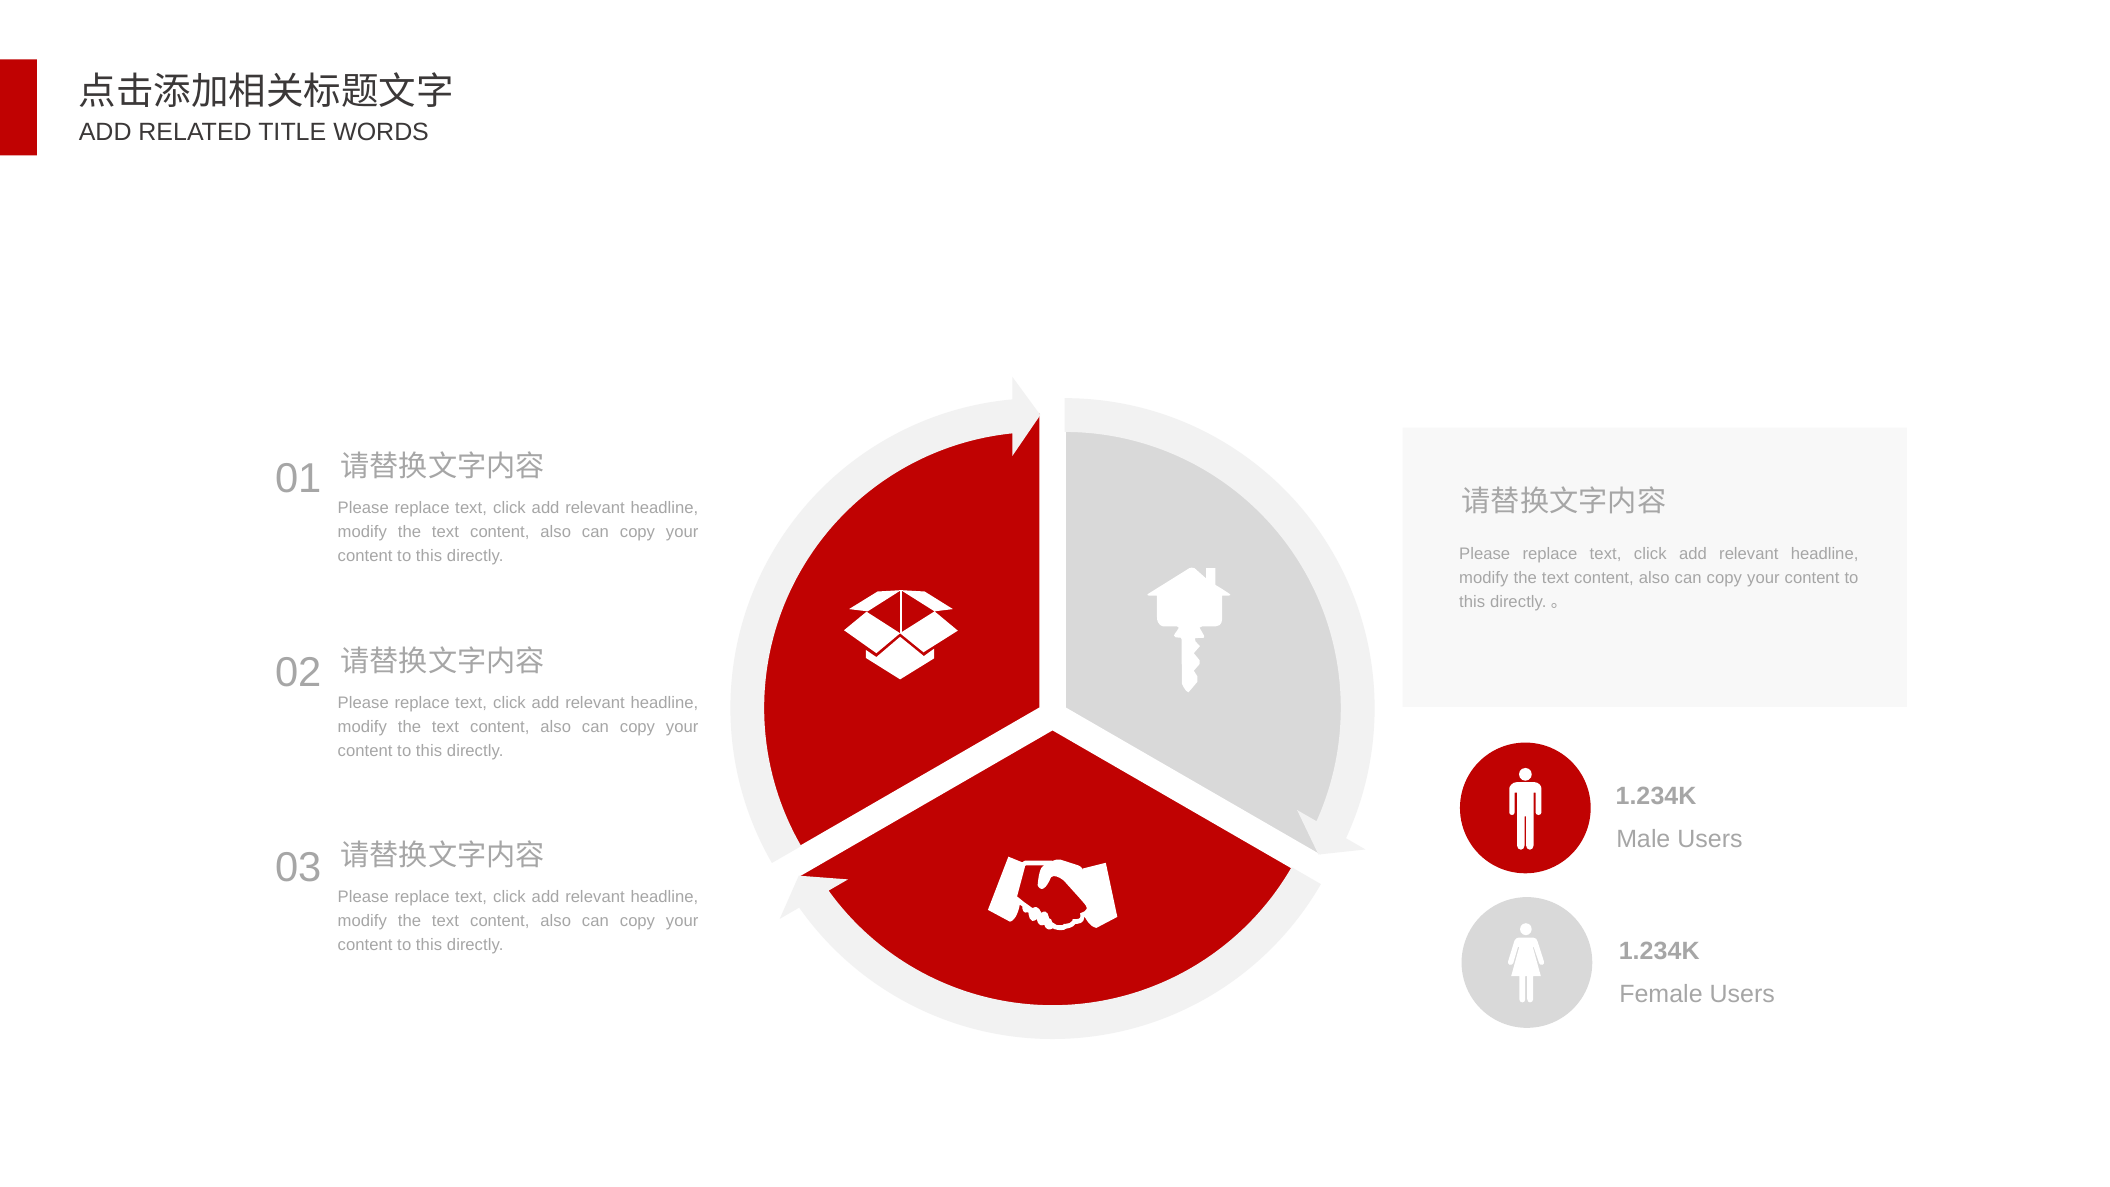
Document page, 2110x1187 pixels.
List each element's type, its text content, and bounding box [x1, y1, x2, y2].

text_box 01 [260, 433, 322, 509]
text_box 02 [260, 627, 322, 703]
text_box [1459, 742, 1591, 874]
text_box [322, 627, 707, 766]
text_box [1402, 427, 1907, 707]
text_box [322, 433, 707, 572]
text_box ADD RELATED TITLE WORDS [62, 107, 446, 154]
text_box Female Users [1604, 963, 1791, 1015]
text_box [707, 375, 1398, 1062]
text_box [1461, 897, 1593, 1028]
text_box 1.234K [1603, 920, 1715, 972]
text_box Male Users [1601, 809, 1758, 861]
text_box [844, 590, 958, 680]
text_box 点击添加相关标题文字 [62, 59, 470, 121]
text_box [322, 822, 707, 961]
text_box 1.234K [1600, 766, 1712, 817]
text_box 03 [260, 822, 322, 897]
